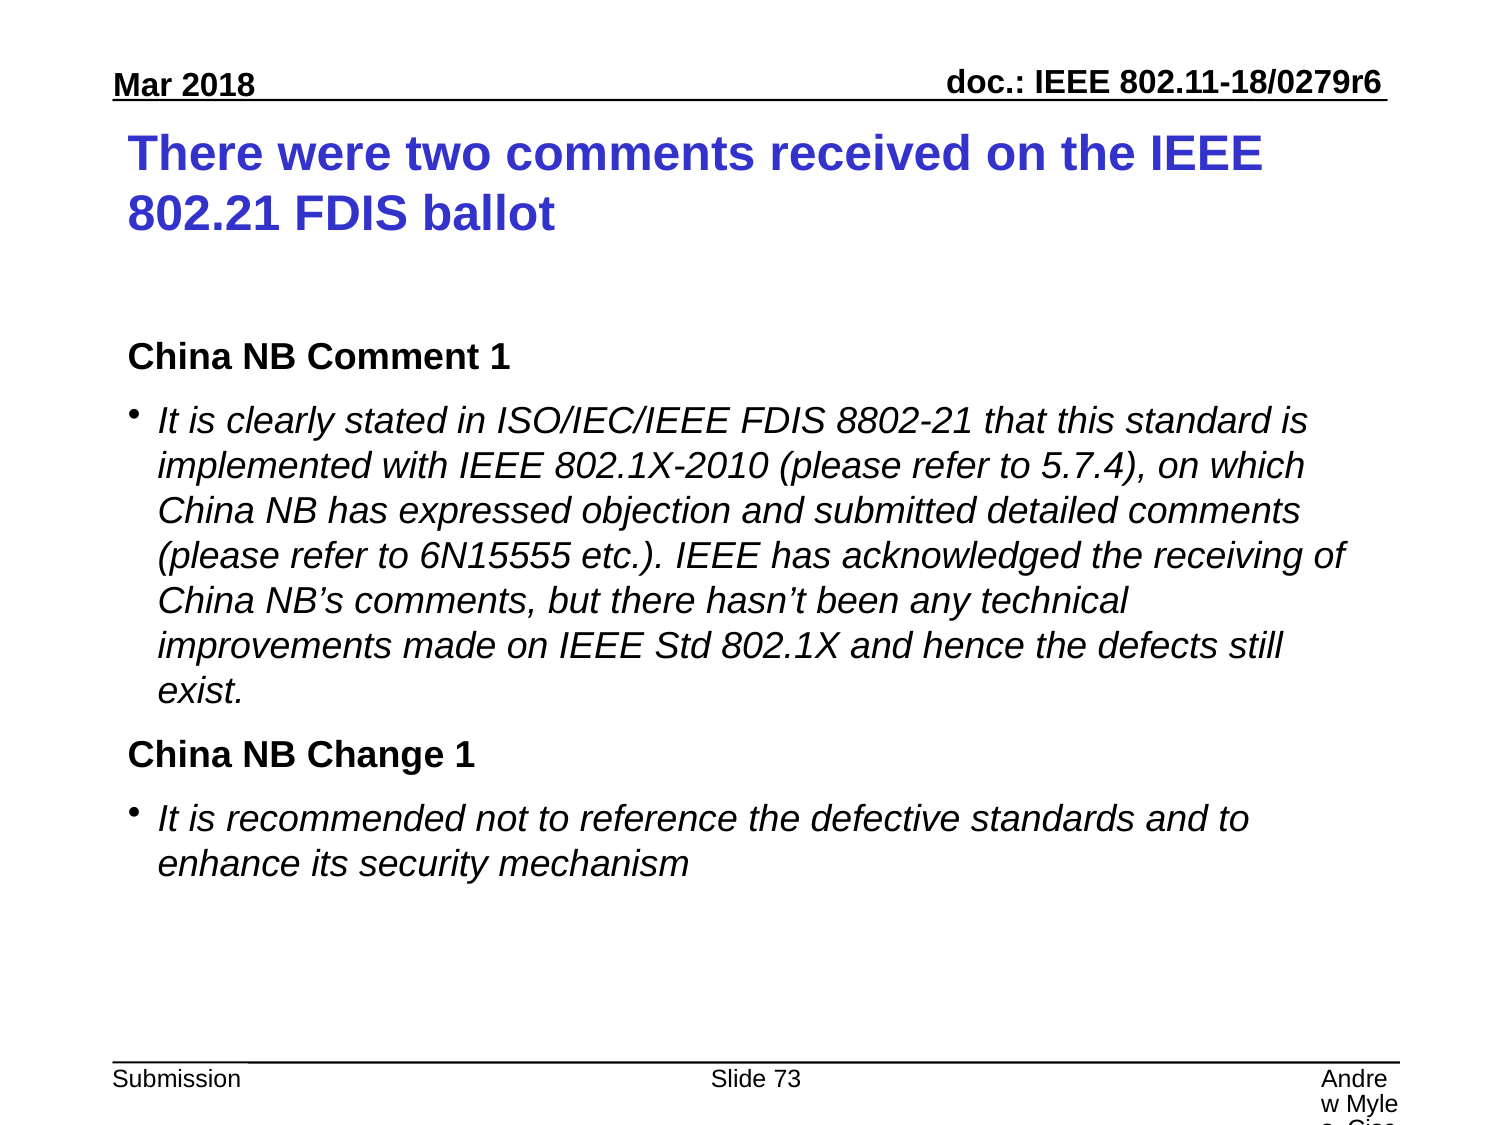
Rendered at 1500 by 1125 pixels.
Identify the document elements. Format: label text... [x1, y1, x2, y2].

title There were two comments received on the IEEE 802.21 FDIS ballot [112, 112, 1388, 288]
slide_number Slide 73 [709, 1061, 803, 1093]
list China NB Comment 1 It is clearly stated in ISO/IEC/IEEE FDIS 8802-21 that this standard is implemented with IEEE 802.1X-2010 (please refer to 5.7.4), on which China NB has expressed objection and submitted detailed comments (please refer to 6N15555 etc.). IEEE has acknowledged the receiving of China NB’s comments, but there hasn’t been any technical improvements made on IEEE Std 802.1X and hence the defects still exist. China NB Change 1 It is recommended not to reference the defective standards and to enhance its security mechanism [112, 324, 1388, 1000]
footer Andrew Myles, Cisco [1320, 1061, 1402, 1093]
